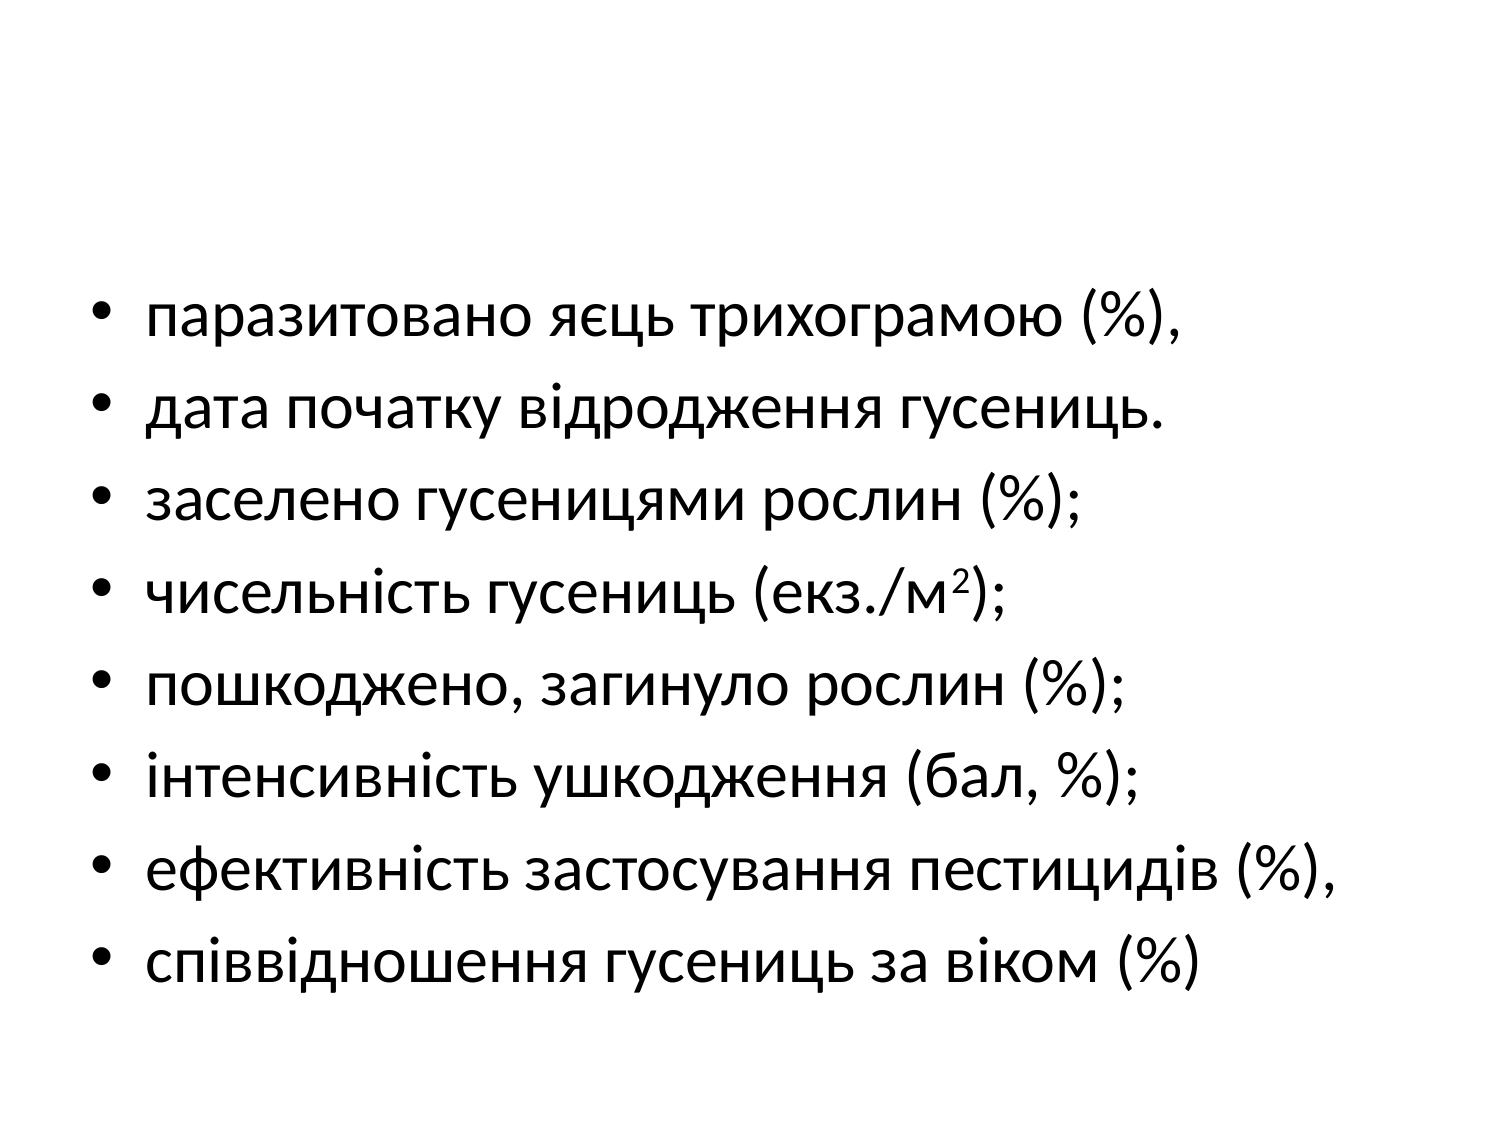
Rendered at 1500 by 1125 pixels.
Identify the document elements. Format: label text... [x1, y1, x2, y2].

list паразитовано яєць трихограмою (%), дата початку відродження гусениць. заселено гусеницями рослин (%); чисельність гусениць (екз./м2); пошкоджено, загинуло рослин (%); інтенсивність ушкодження (бал, %); ефективність застосування пестицидів (%), співвідношення гусениць за віком (%) [75, 262, 1425, 1005]
